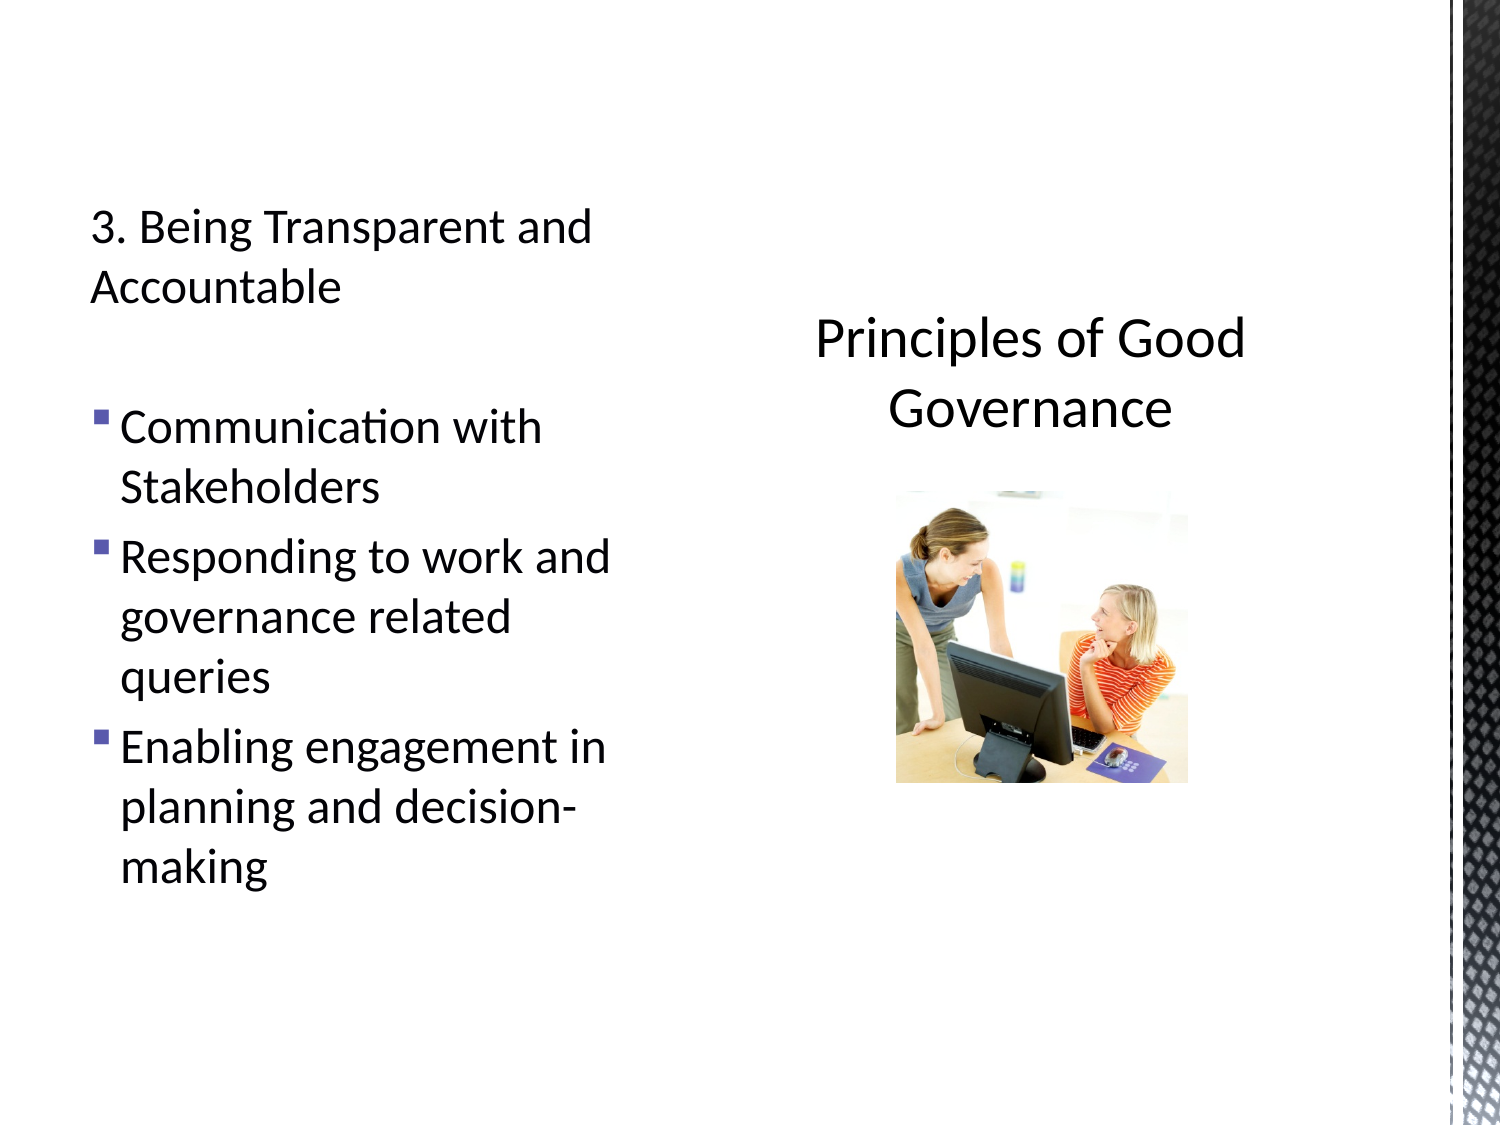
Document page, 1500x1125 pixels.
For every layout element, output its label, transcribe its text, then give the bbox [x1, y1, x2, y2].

picture [1447, 0, 1500, 1125]
title Principles of Good Governance [800, 75, 1263, 1013]
list 3. Being Transparent and Accountable Communication with Stakeholders Responding to work and governance related queries Enabling engagement in planning and decision-making [75, 75, 675, 1013]
picture [896, 491, 1188, 783]
